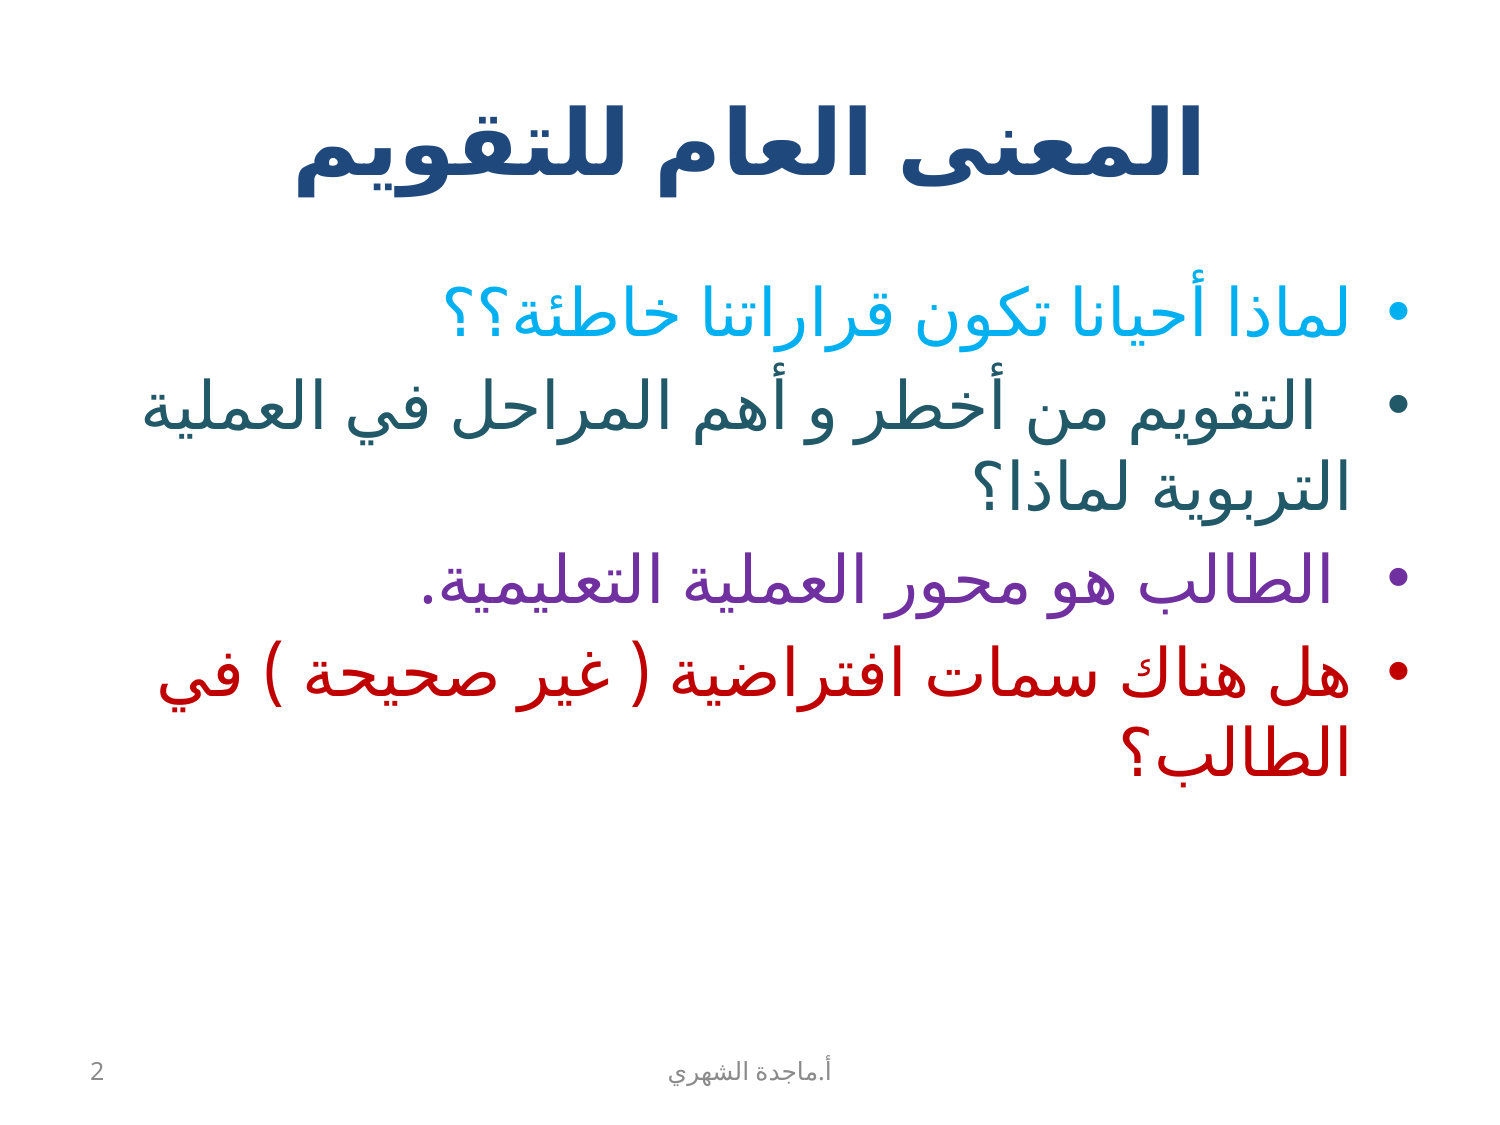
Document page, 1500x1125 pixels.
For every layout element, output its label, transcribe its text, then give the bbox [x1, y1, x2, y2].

footer أ.ماجدة الشهري [512, 1042, 988, 1103]
list لماذا أحيانا تكون قراراتنا خاطئة؟؟ التقويم من أخطر و أهم المراحل في العملية التربوية لماذا؟ الطالب هو محور العملية التعليمية. هل هناك سمات افتراضية ( غير صحيحة ) في الطالب؟ [75, 262, 1425, 1005]
title المعنى العام للتقويم [75, 45, 1425, 233]
slide_number 2 [75, 1042, 425, 1103]
